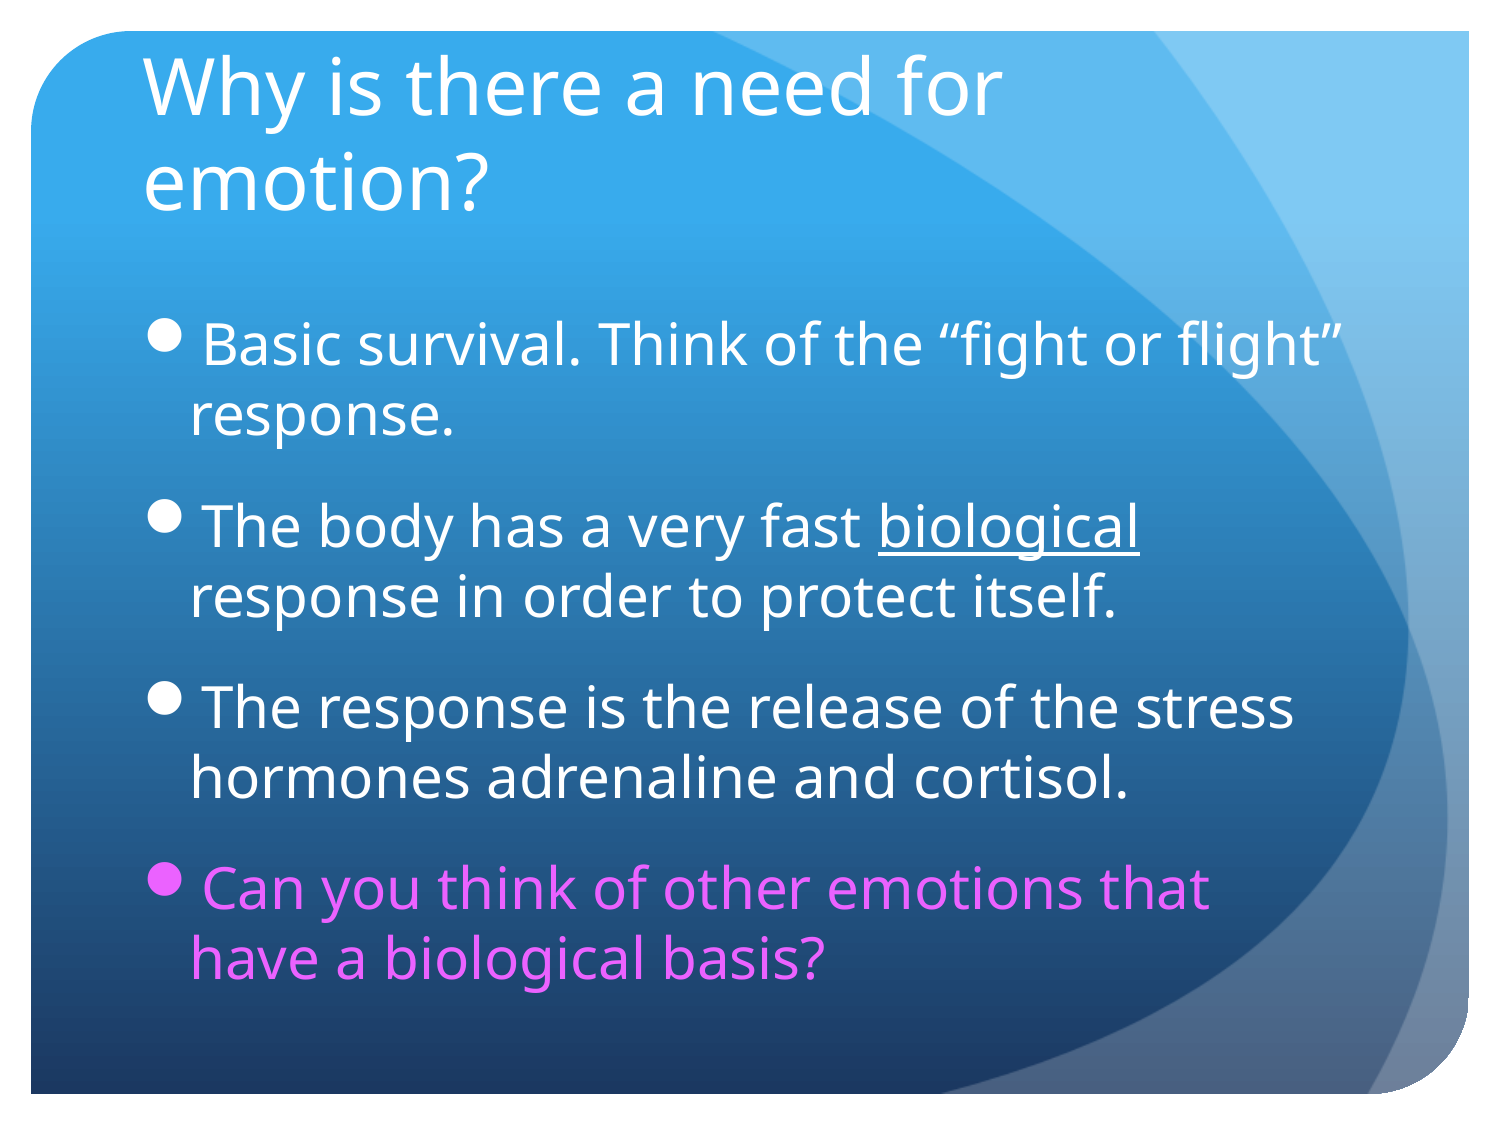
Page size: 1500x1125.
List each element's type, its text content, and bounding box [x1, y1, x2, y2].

picture [24, 30, 1473, 1094]
list Basic survival. Think of the “fight or flight” response. The body has a very fast biological response in order to protect itself. The response is the release of the stress hormones adrenaline and cortisol. Can you think of other emotions that have a biological basis? [127, 299, 1372, 1026]
title Why is there a need for emotion? [127, 62, 1372, 234]
